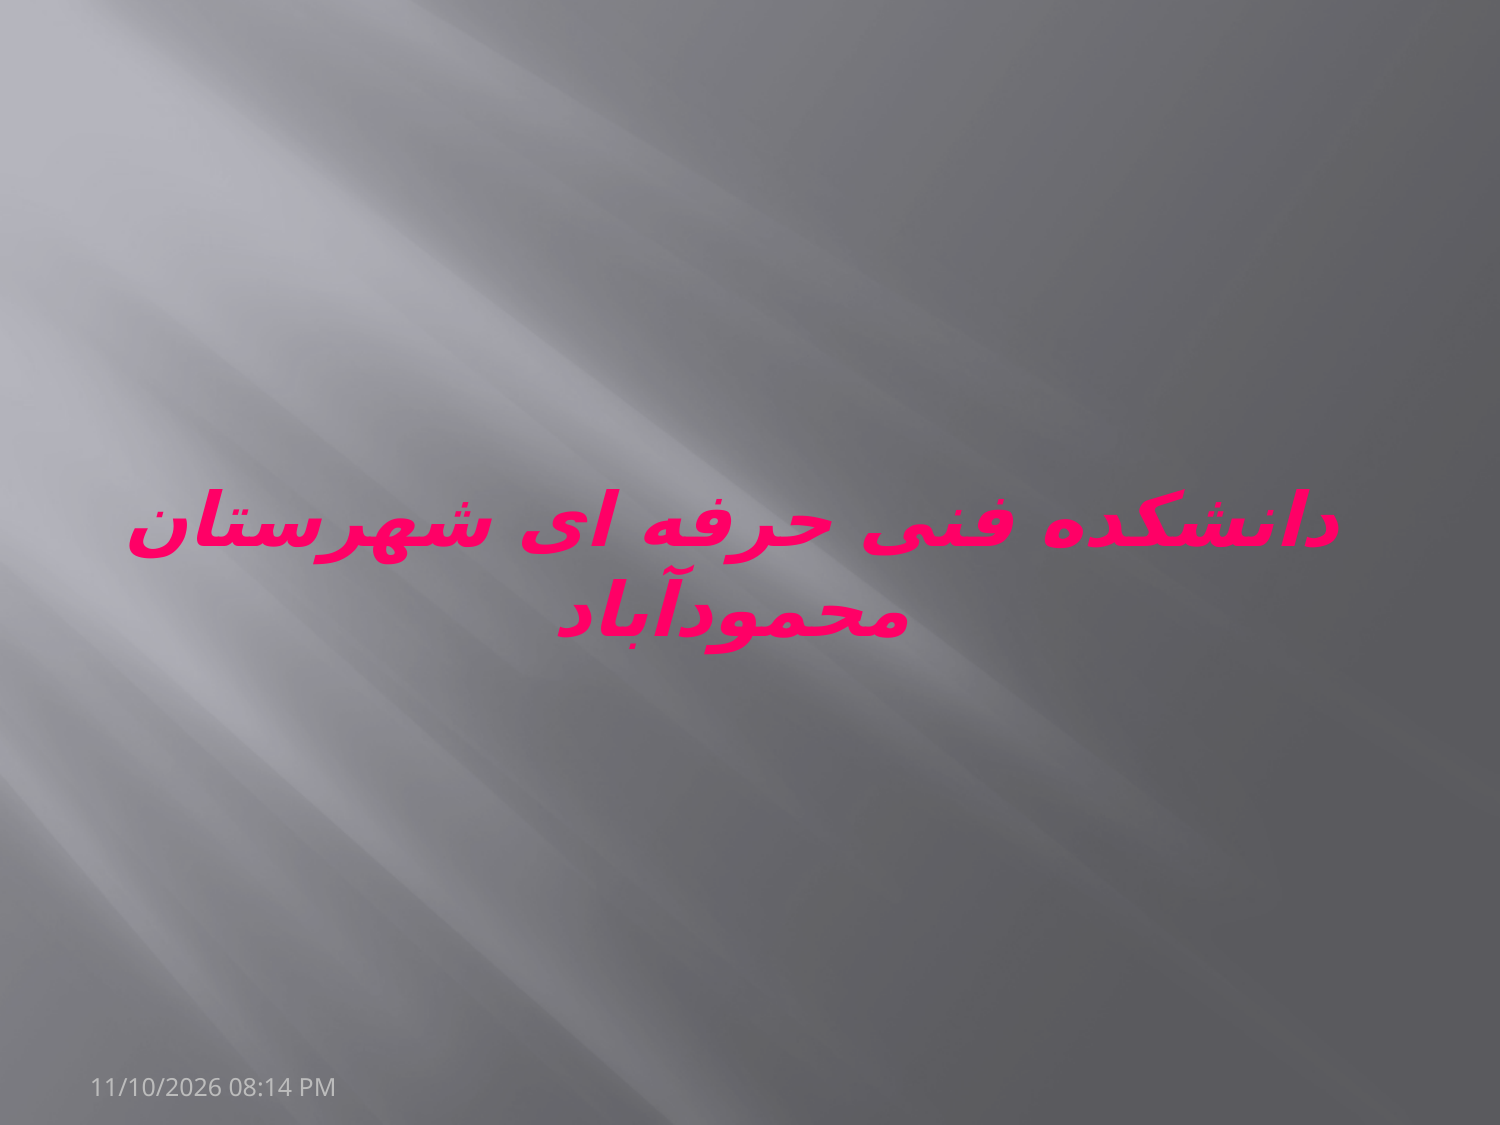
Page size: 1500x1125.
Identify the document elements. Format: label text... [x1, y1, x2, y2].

text_box دانشکده فنی حرفه ای شهرستان محمودآباد [88, 463, 1376, 659]
slide_number 20/مارس/1 [75, 1052, 425, 1113]
